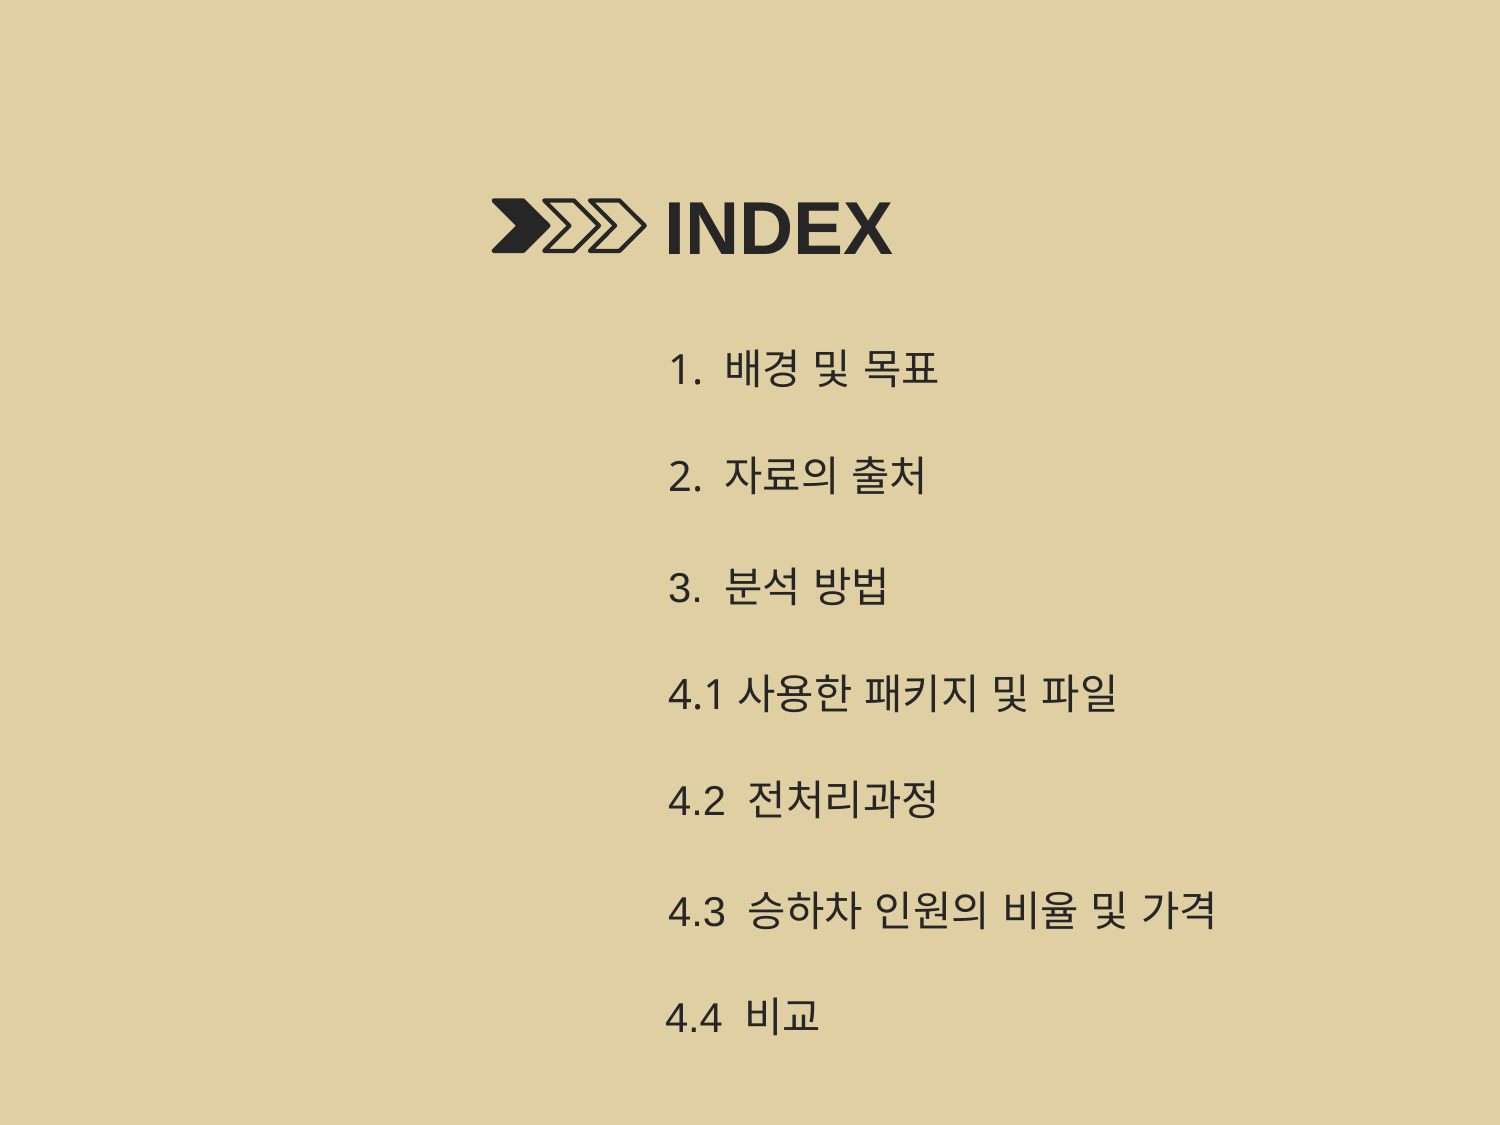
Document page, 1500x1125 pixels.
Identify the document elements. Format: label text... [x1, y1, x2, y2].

text_box 4.1사용한 패키지 및 파일 [653, 660, 1235, 725]
text_box 4.4 비교 [650, 983, 1279, 1048]
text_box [493, 200, 645, 252]
text_box 4.2 전처리과정 [653, 766, 1235, 831]
text_box 1. 배경 및 목표 [653, 335, 1235, 401]
text_box 3. 분석 방법 [653, 553, 1235, 619]
text_box 4.3 승하차 인원의 비율 및 가격 [653, 877, 1282, 942]
text_box INDEX [649, 172, 999, 278]
text_box 2. 자료의 출처 [653, 442, 1235, 507]
